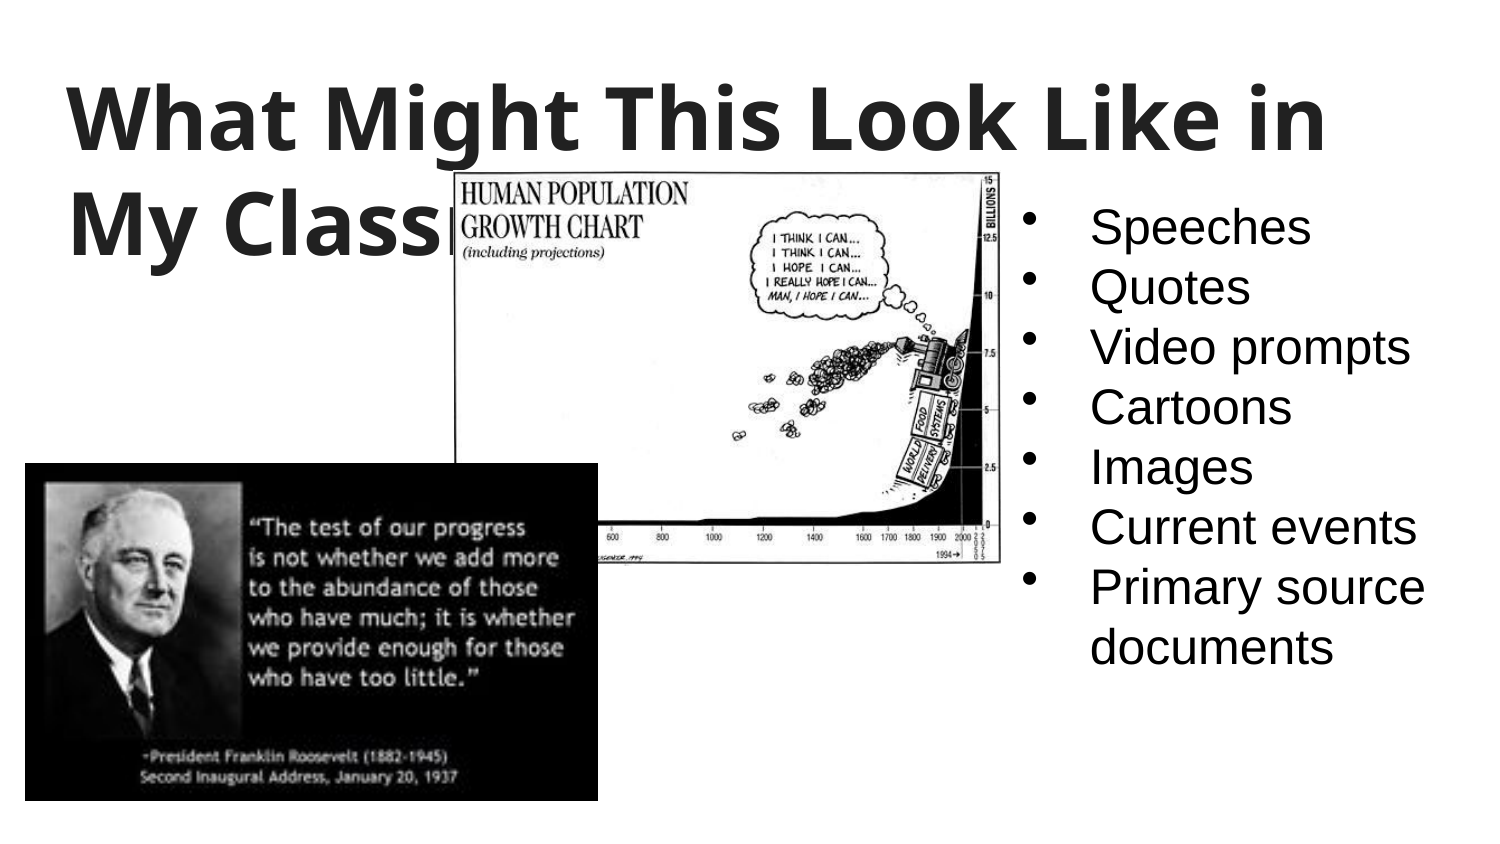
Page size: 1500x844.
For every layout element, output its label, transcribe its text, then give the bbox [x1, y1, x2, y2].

text_box Speeches Quotes Video prompts Cartoons Images Current events Primary source documents [1000, 179, 1468, 807]
title What Might This Look Like in My Classroom? [51, 48, 1449, 180]
picture [24, 170, 1001, 802]
